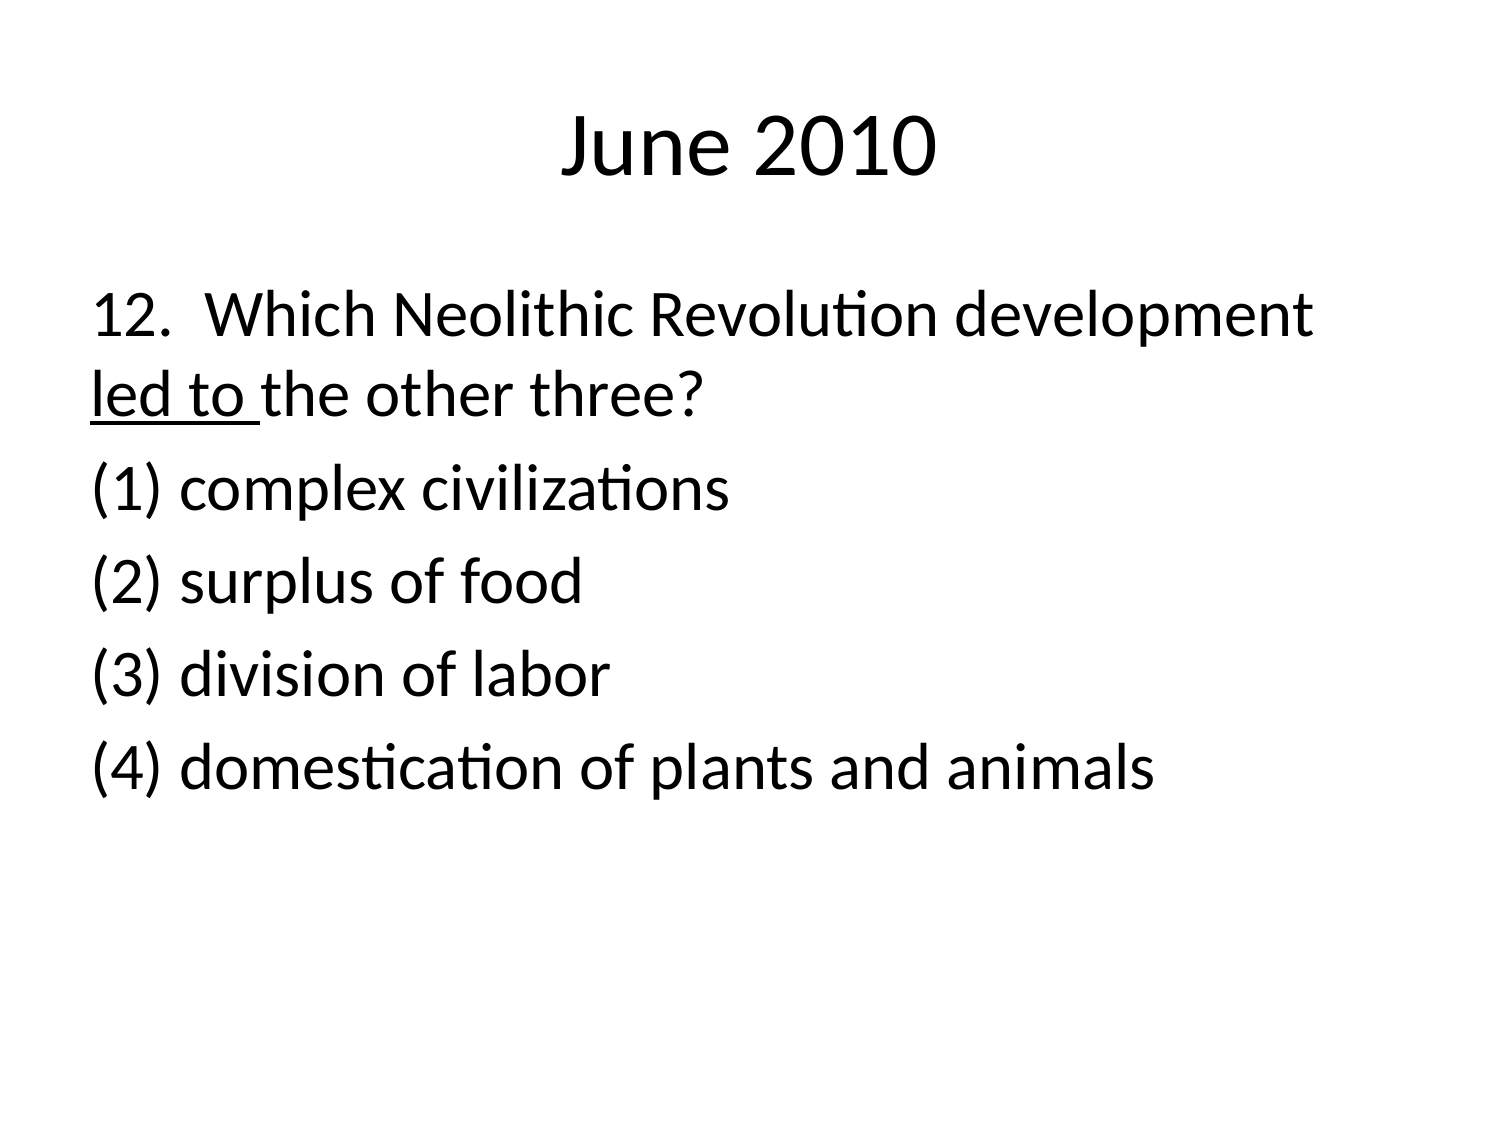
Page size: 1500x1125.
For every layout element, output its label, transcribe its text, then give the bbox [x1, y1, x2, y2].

list 12. Which Neolithic Revolution development led to the other three? (1) complex civilizations (2) surplus of food (3) division of labor (4) domestication of plants and animals [75, 262, 1425, 1005]
title June 2010 [75, 45, 1425, 233]
